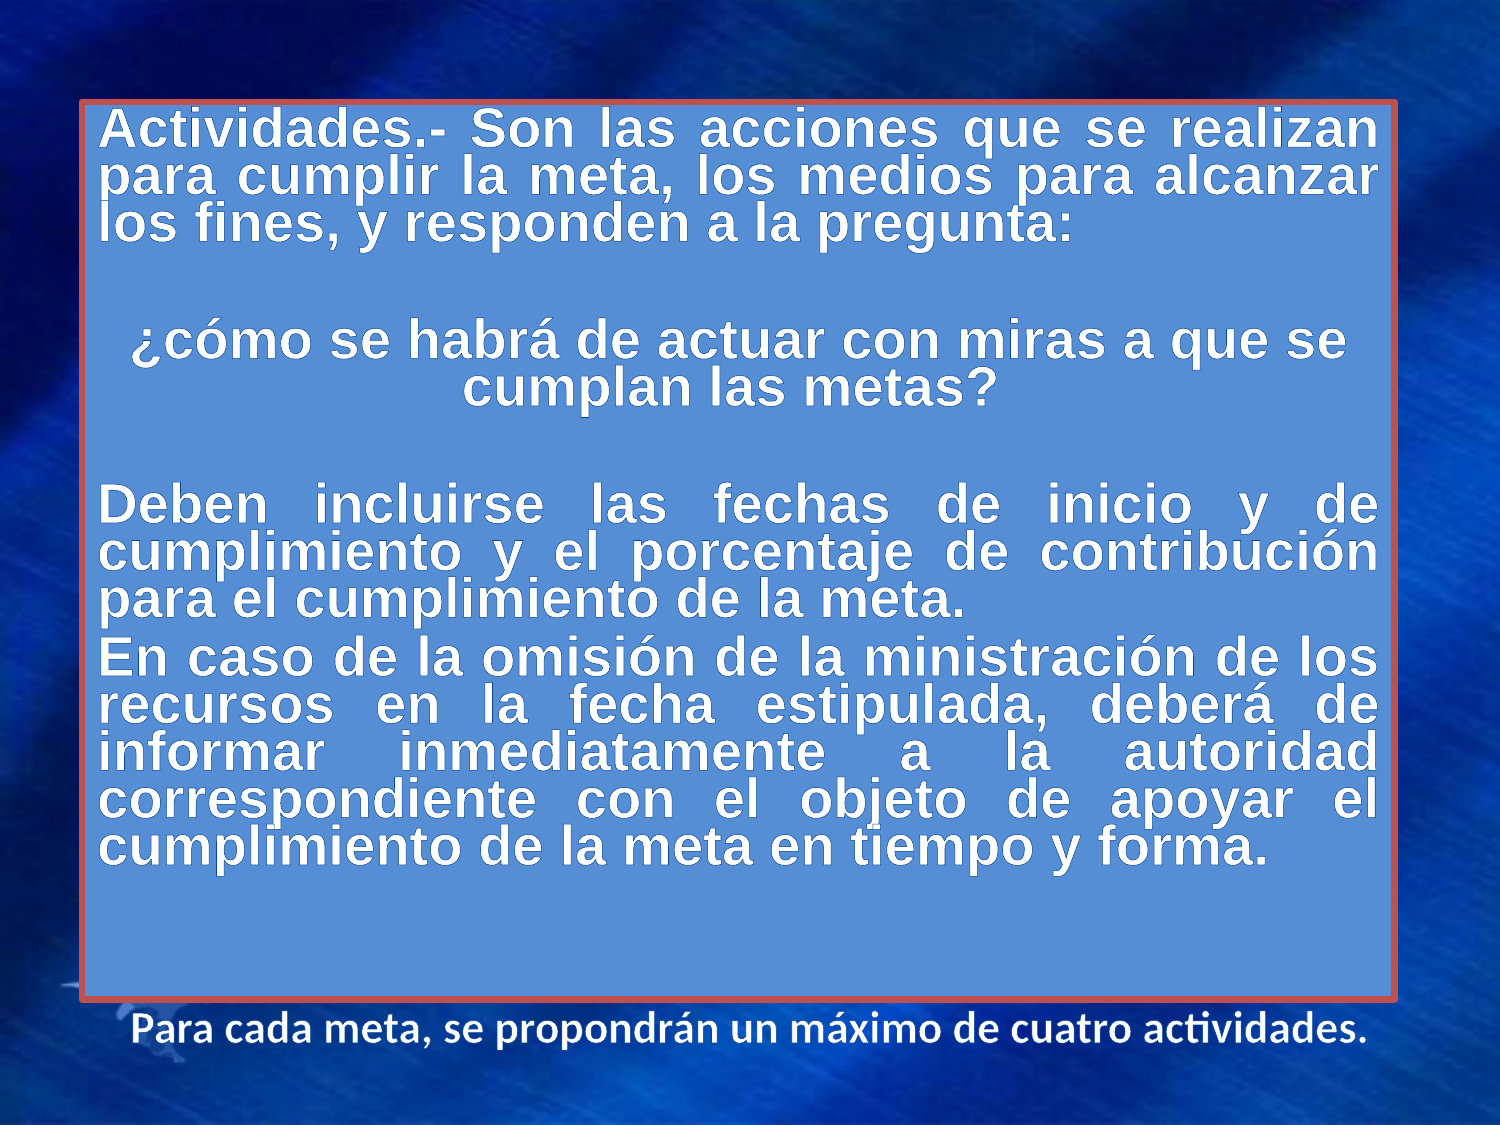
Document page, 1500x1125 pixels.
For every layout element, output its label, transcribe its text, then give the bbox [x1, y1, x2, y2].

text_box Para cada meta, se propondrán un máximo de cuatro actividades. [23, 996, 1477, 1061]
text_box Actividades.- Son las acciones que se realizan para cumplir la meta, los medios para alcanzar los fines, y responden a la pregunta: ¿cómo se habrá de actuar con miras a que se cumplan las metas? Deben incluirse las fechas de inicio y de cumplimiento y el porcentaje de contribución para el cumplimiento de la meta. En caso de la omisión de la ministración de los recursos en la fecha estipulada, deberá de informar inmediatamente a la autoridad correspondiente con el objeto de apoyar el cumplimiento de la meta en tiempo y forma. [80, 100, 1397, 996]
picture [0, 0, 1500, 1125]
